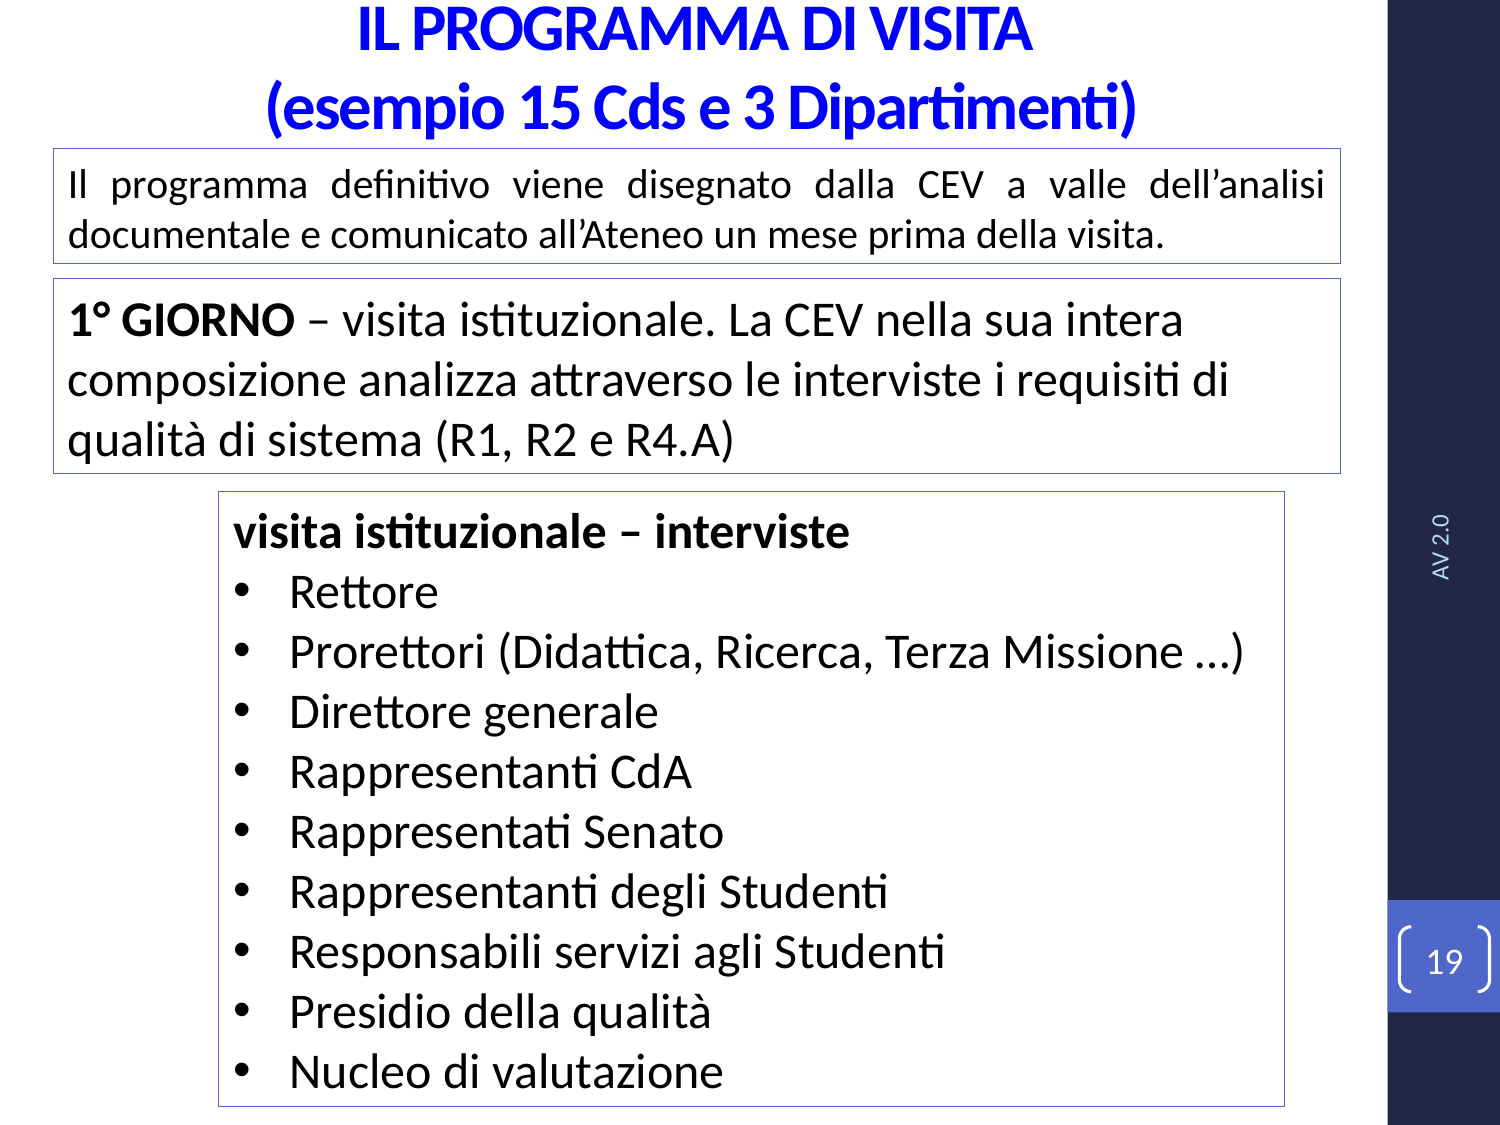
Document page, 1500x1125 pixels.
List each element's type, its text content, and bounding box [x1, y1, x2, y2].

text_box 1° GIORNO – visita istituzionale. La CEV nella sua intera composizione analizza attraverso le interviste i requisiti di qualità di sistema (R1, R2 e R4.A) [53, 278, 1341, 474]
text_box Il programma definitivo viene disegnato dalla CEV a valle dell’analisi documentale e comunicato all’Ateneo un mese prima della visita. [53, 148, 1341, 264]
text_box visita istituzionale – interviste Rettore Prorettori (Didattica, Ricerca, Terza Missione …) Direttore generale Rappresentanti CdA Rappresentati Senato Rappresentanti degli Studenti Responsabili servizi agli Studenti Presidio della qualità Nucleo di valutazione [218, 491, 1285, 1107]
footer AV 2.0 [1408, 500, 1469, 889]
slide_number 19 [1397, 925, 1492, 994]
title IL PROGRAMMA DI VISITA (esempio 15 Cds e 3 Dipartimenti) [76, 0, 1327, 128]
